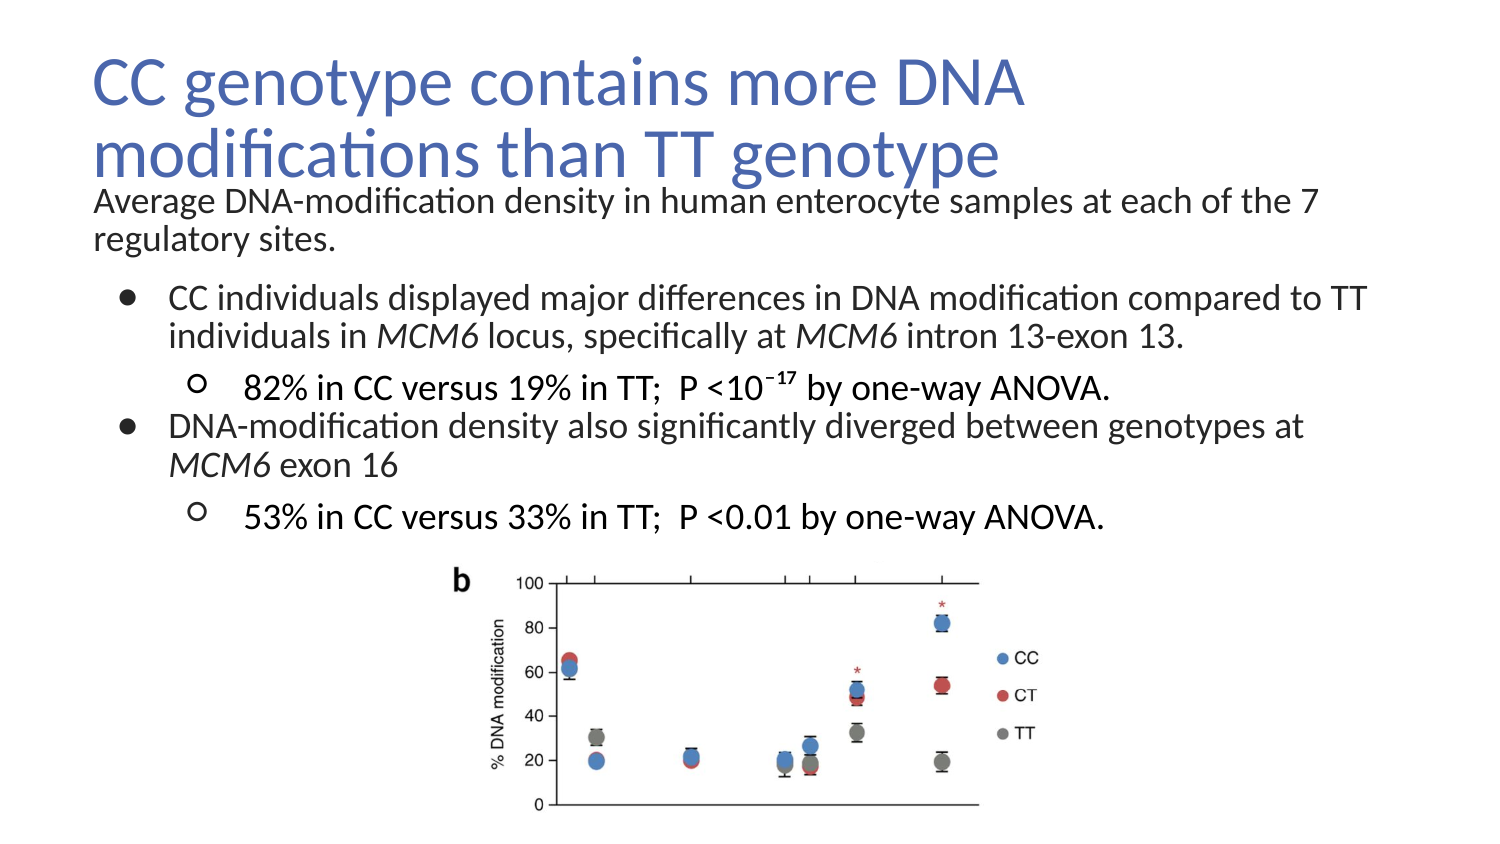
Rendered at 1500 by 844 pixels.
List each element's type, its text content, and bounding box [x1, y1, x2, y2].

title CC genotype contains more DNA modifications than TT genotype [80, 61, 1407, 178]
list Average DNA-modification density in human enterocyte samples at each of the 7 regulatory sites. CC individuals displayed major differences in DNA modification compared to TT individuals in MCM6 locus, specifically at MCM6 intron 13-exon 13. 82% in CC versus 19% in TT; P <10⁻¹⁷ by one-way ANOVA. DNA-modification density also significantly diverged between genotypes at MCM6 exon 16 53% in CC versus 33% in TT; P <0.01 by one-way ANOVA. [82, 177, 1406, 699]
picture [440, 561, 1060, 819]
